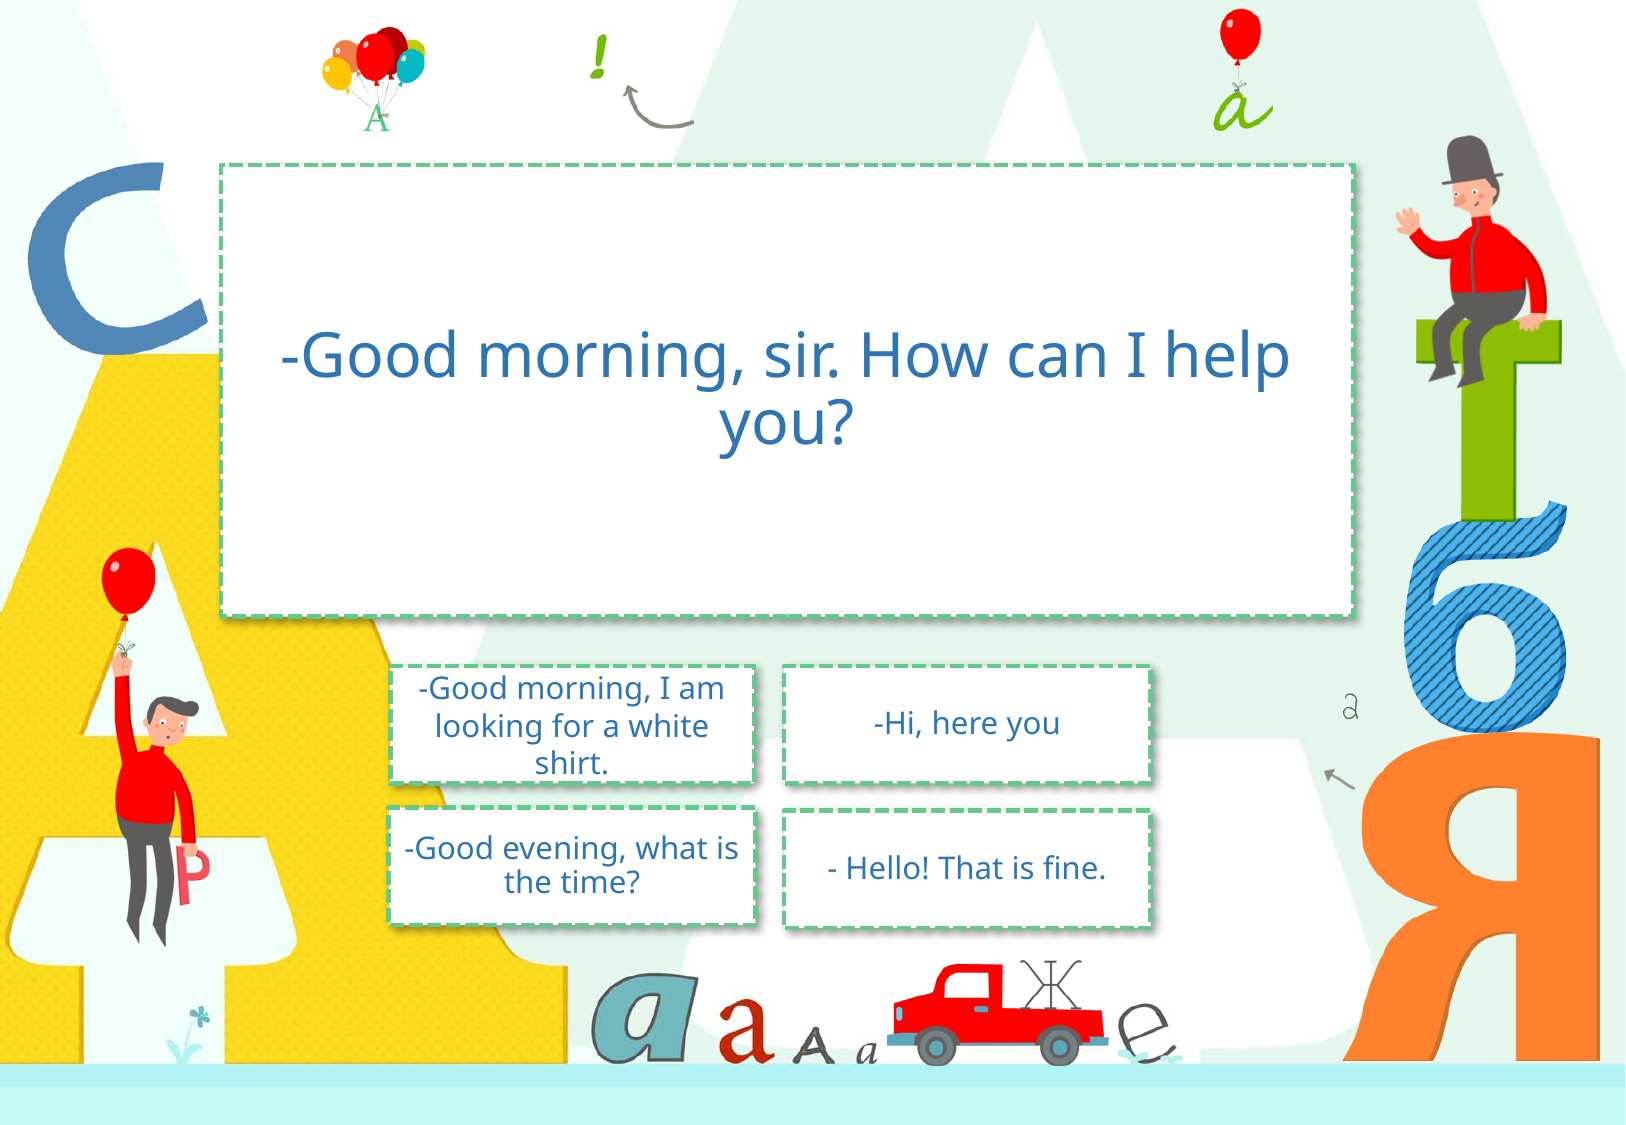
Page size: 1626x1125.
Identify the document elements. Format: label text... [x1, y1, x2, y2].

text_box -Hi, here you [784, 665, 1151, 784]
title -Good morning, sir. How can I help you? [218, 162, 1357, 620]
text_box - Hello! That is fine. [784, 810, 1151, 928]
text_box -Good evening, what is the time? [388, 807, 756, 926]
text_box -Good morning, I am looking for a white shirt. [389, 665, 755, 785]
picture [0, 0, 1626, 1125]
